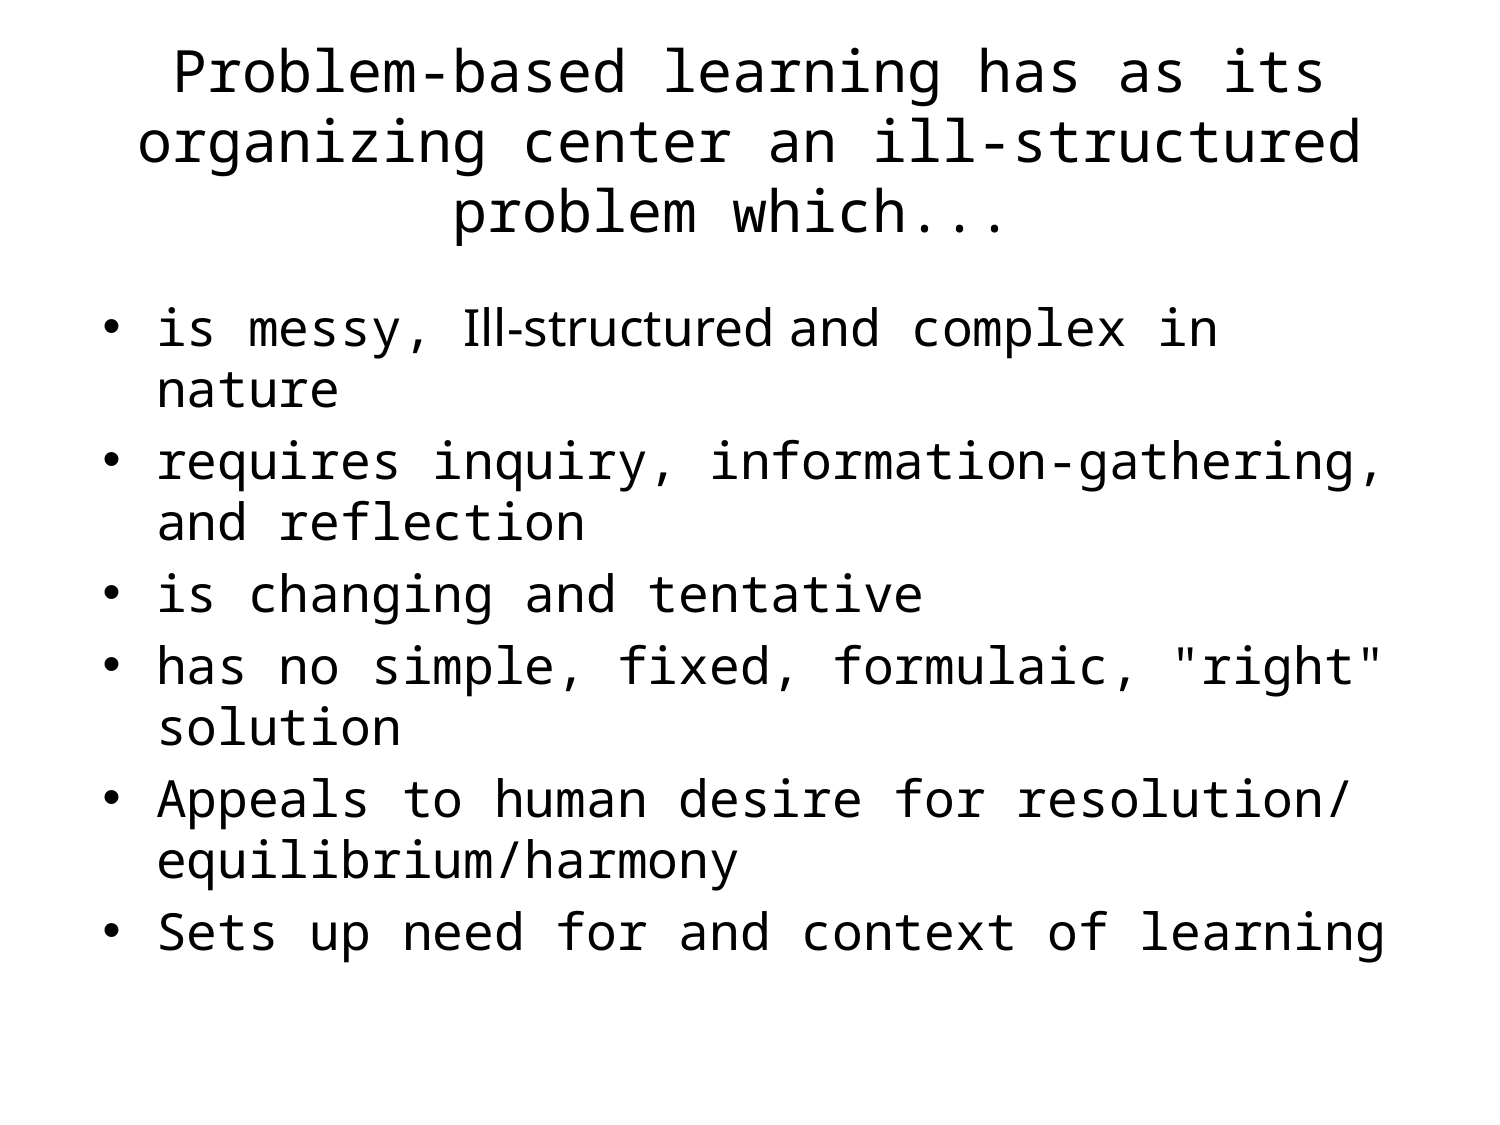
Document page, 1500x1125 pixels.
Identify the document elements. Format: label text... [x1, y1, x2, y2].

title Problem-based learning has as its organizing center an ill-structured problem which... [75, 45, 1425, 233]
list is messy, Ill-structured and complex in nature requires inquiry, information-gathering, and reflection is changing and tentative has no simple, fixed, formulaic, "right" solution Appeals to human desire for resolution/ equilibrium/harmony Sets up need for and context of learning [87, 287, 1438, 1030]
